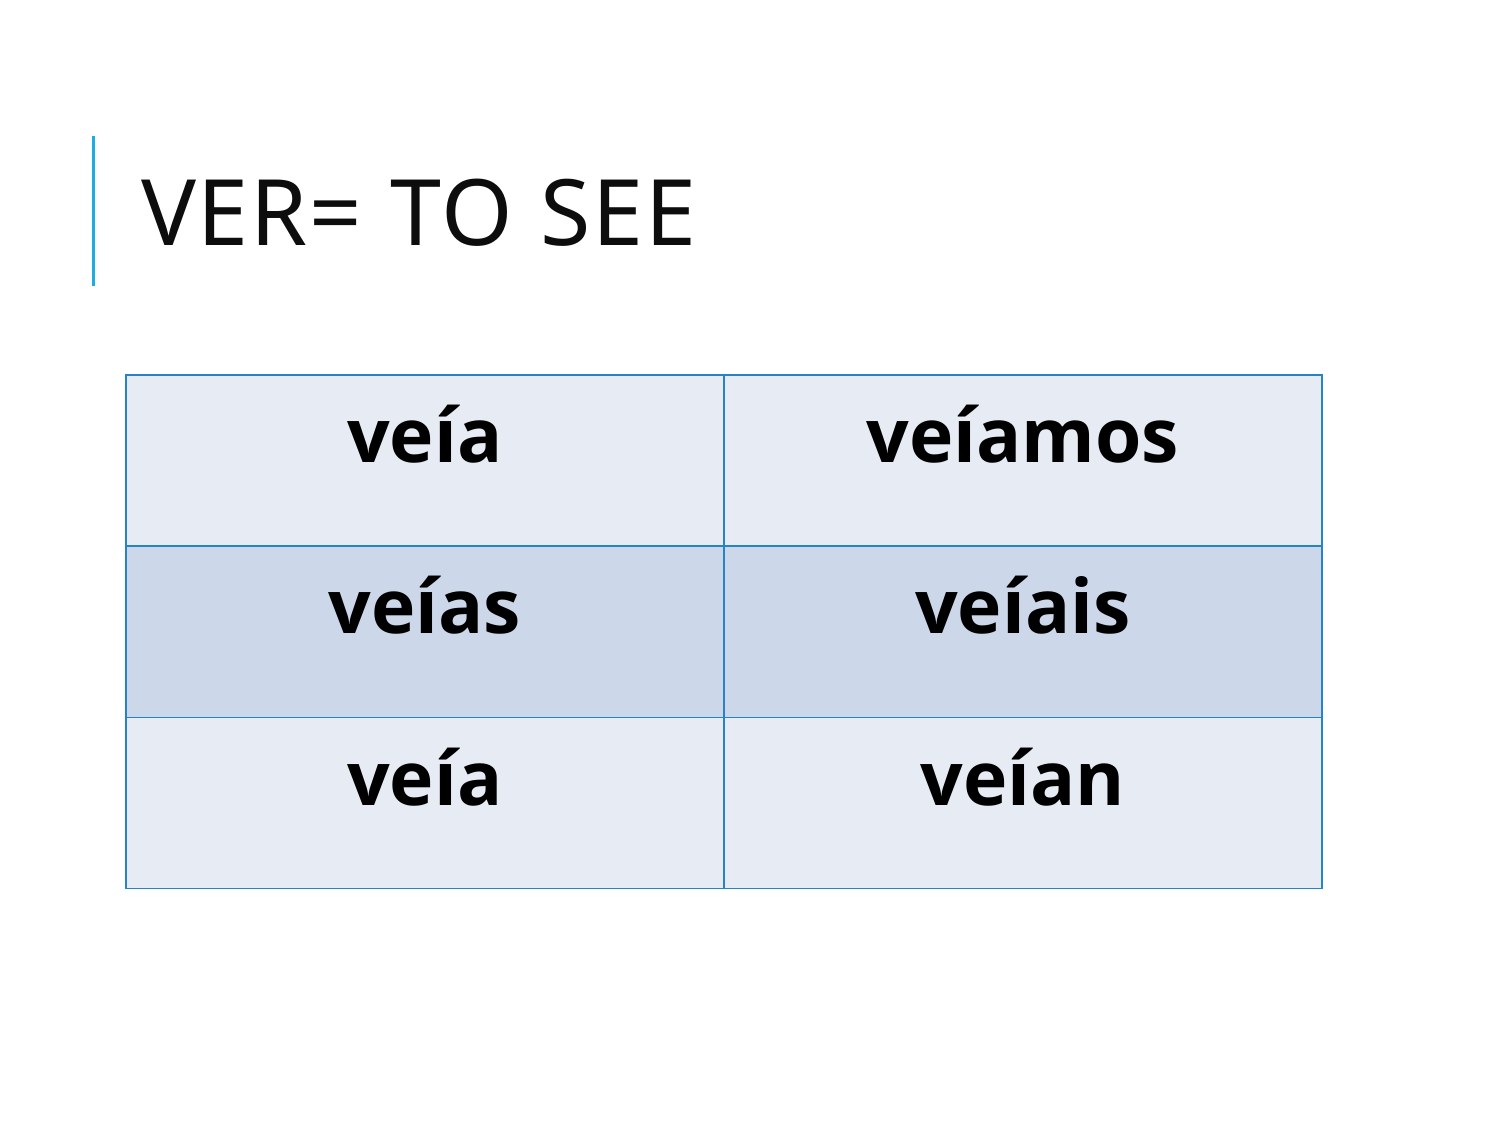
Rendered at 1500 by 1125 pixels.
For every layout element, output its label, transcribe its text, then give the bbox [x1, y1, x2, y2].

title ver= to see [126, 96, 1322, 342]
table_header veíamos [725, 376, 1321, 545]
table_cell veían [725, 718, 1321, 888]
table_header veía [127, 376, 723, 545]
table_cell veías [127, 547, 723, 717]
table_cell veíais [725, 547, 1321, 717]
table_cell veía [127, 718, 723, 888]
